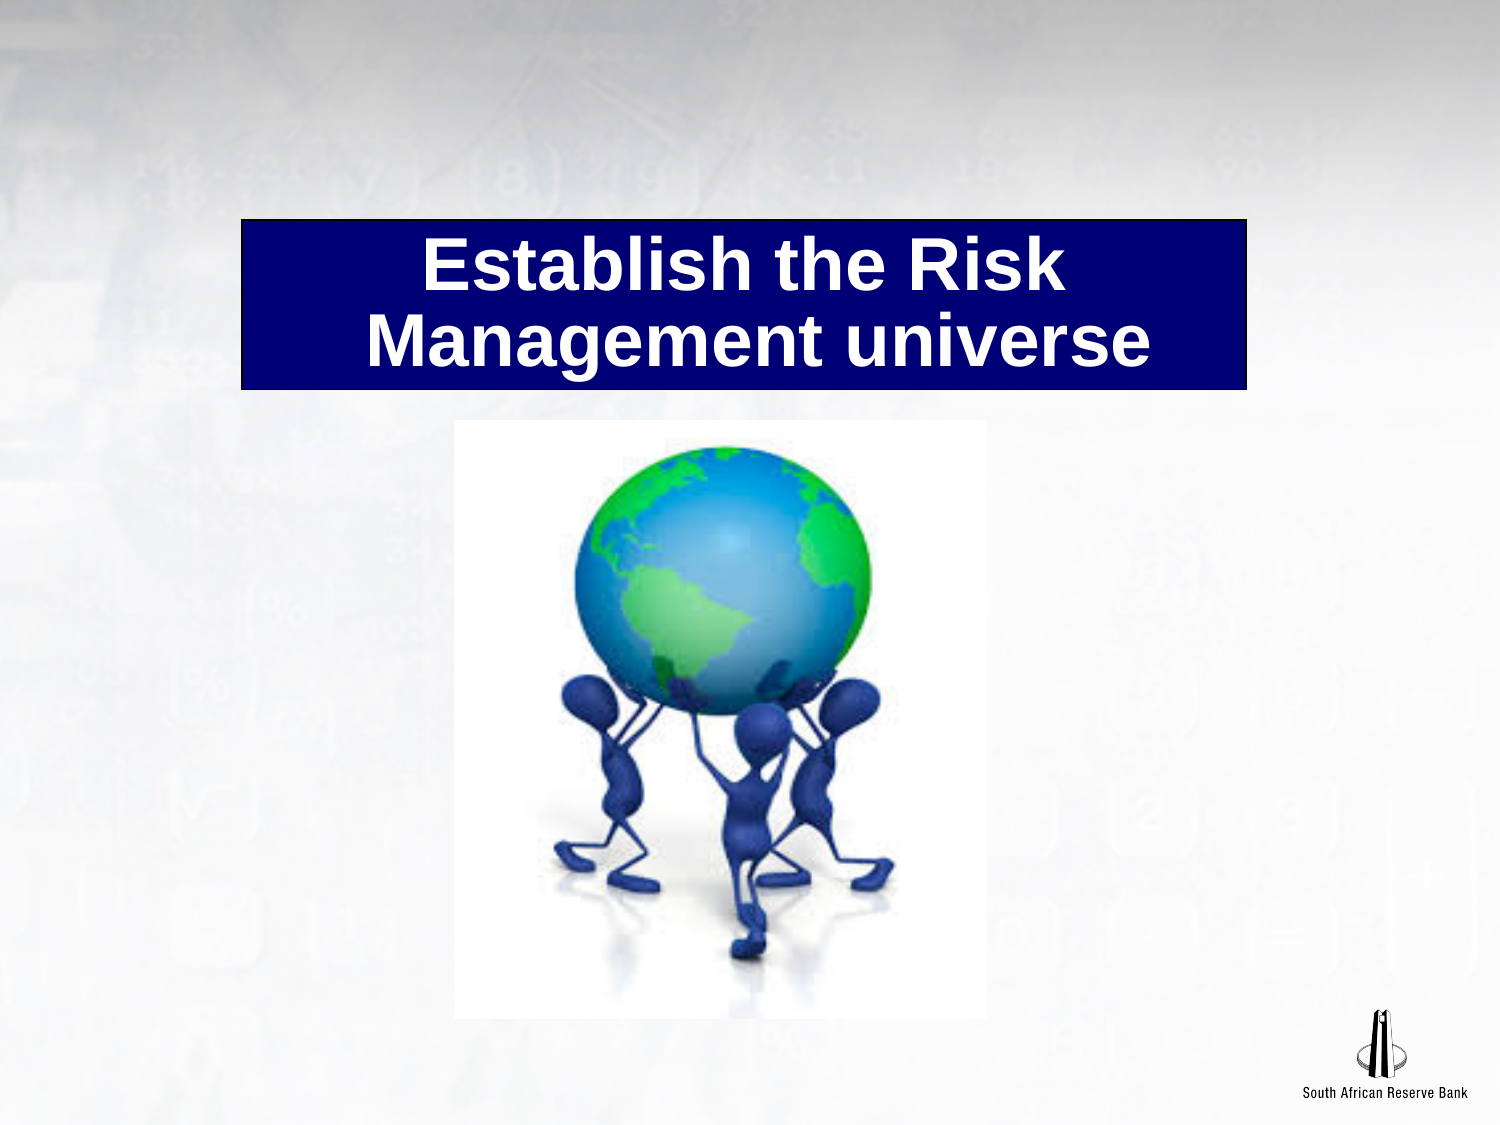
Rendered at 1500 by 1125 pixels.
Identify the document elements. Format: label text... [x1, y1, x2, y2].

title Establish the Risk Management universe [241, 219, 1247, 390]
picture [0, 0, 1500, 1125]
